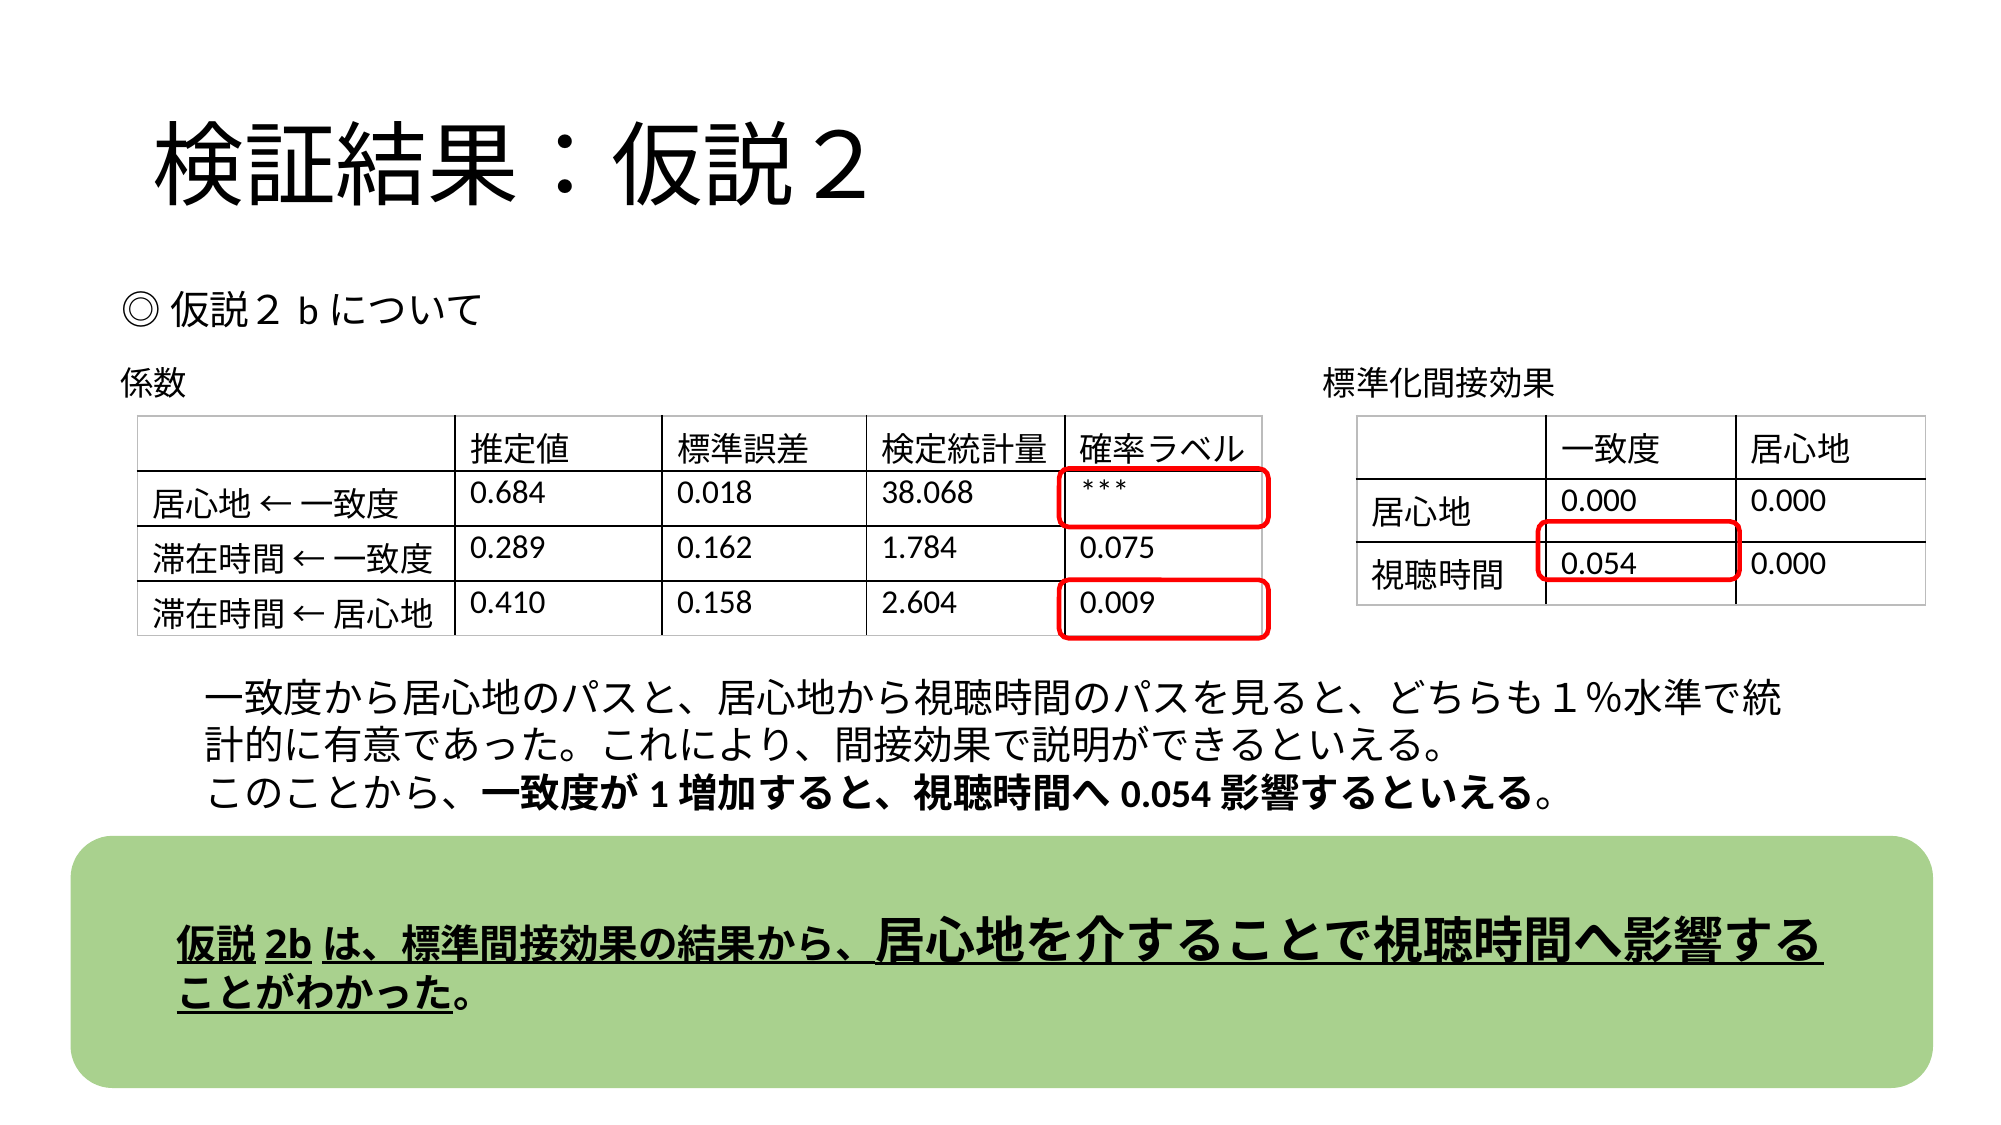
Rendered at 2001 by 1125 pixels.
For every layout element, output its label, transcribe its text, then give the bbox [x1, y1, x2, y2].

text_box [1536, 520, 1741, 581]
table_header 居心地 [1737, 417, 1925, 478]
table_header 標準誤差 [663, 417, 866, 470]
text_box 一致度から居心地のパスと、居心地から視聴時間のパスを見ると、どちらも１％水準で統計的に有意であった。これにより、間接効果で説明ができるといえる。 このことから、一致度が1増加すると、視聴時間へ0.054影響するといえる。 [190, 665, 1814, 823]
table_cell 0.410 [456, 582, 661, 635]
table_cell 滞在時間 ← 一致度 [138, 527, 454, 580]
table_cell 0.000 [1737, 543, 1925, 604]
table_cell 38.068 [867, 472, 1060, 525]
table_header [138, 417, 454, 470]
table_cell 2.604 [867, 582, 1060, 635]
text_box 係数 [106, 355, 220, 410]
table_header 確率ラベル [1066, 417, 1261, 467]
text_box ◎仮説２bについて [106, 277, 1042, 340]
table_cell 0.000 [1547, 480, 1735, 521]
table_header [1358, 417, 1545, 478]
title 検証結果：仮説２ [137, 59, 1863, 278]
table_cell 0.075 [1066, 528, 1261, 579]
table_cell 0.000 [1737, 480, 1925, 541]
table_cell 0.684 [456, 472, 661, 525]
text_box 標準化間接効果 [1308, 355, 1637, 410]
table_cell 1.784 [867, 527, 1064, 580]
text_box [1058, 467, 1270, 528]
table_header 検定統計量 [867, 417, 1064, 470]
table_cell 居心地 [1358, 480, 1545, 541]
text_box [1058, 578, 1270, 640]
table_cell 0.054 [1547, 580, 1735, 604]
table_header 一致度 [1547, 417, 1735, 478]
table_cell 滞在時間 ← 居心地 [138, 582, 454, 635]
text_box 仮説2bは、標準間接効果の結果から、居心地を介することで視聴時間へ影響する ことがわかった。 [69, 834, 1935, 1090]
table_cell 居心地 ← 一致度 [138, 472, 454, 525]
table_header 推定値 [456, 417, 661, 470]
table_cell 0.162 [663, 527, 866, 580]
table_cell 0.158 [663, 582, 866, 635]
table_cell 0.018 [663, 472, 866, 525]
table_cell 視聴時間 [1358, 543, 1545, 604]
table_cell 0.289 [456, 527, 661, 580]
